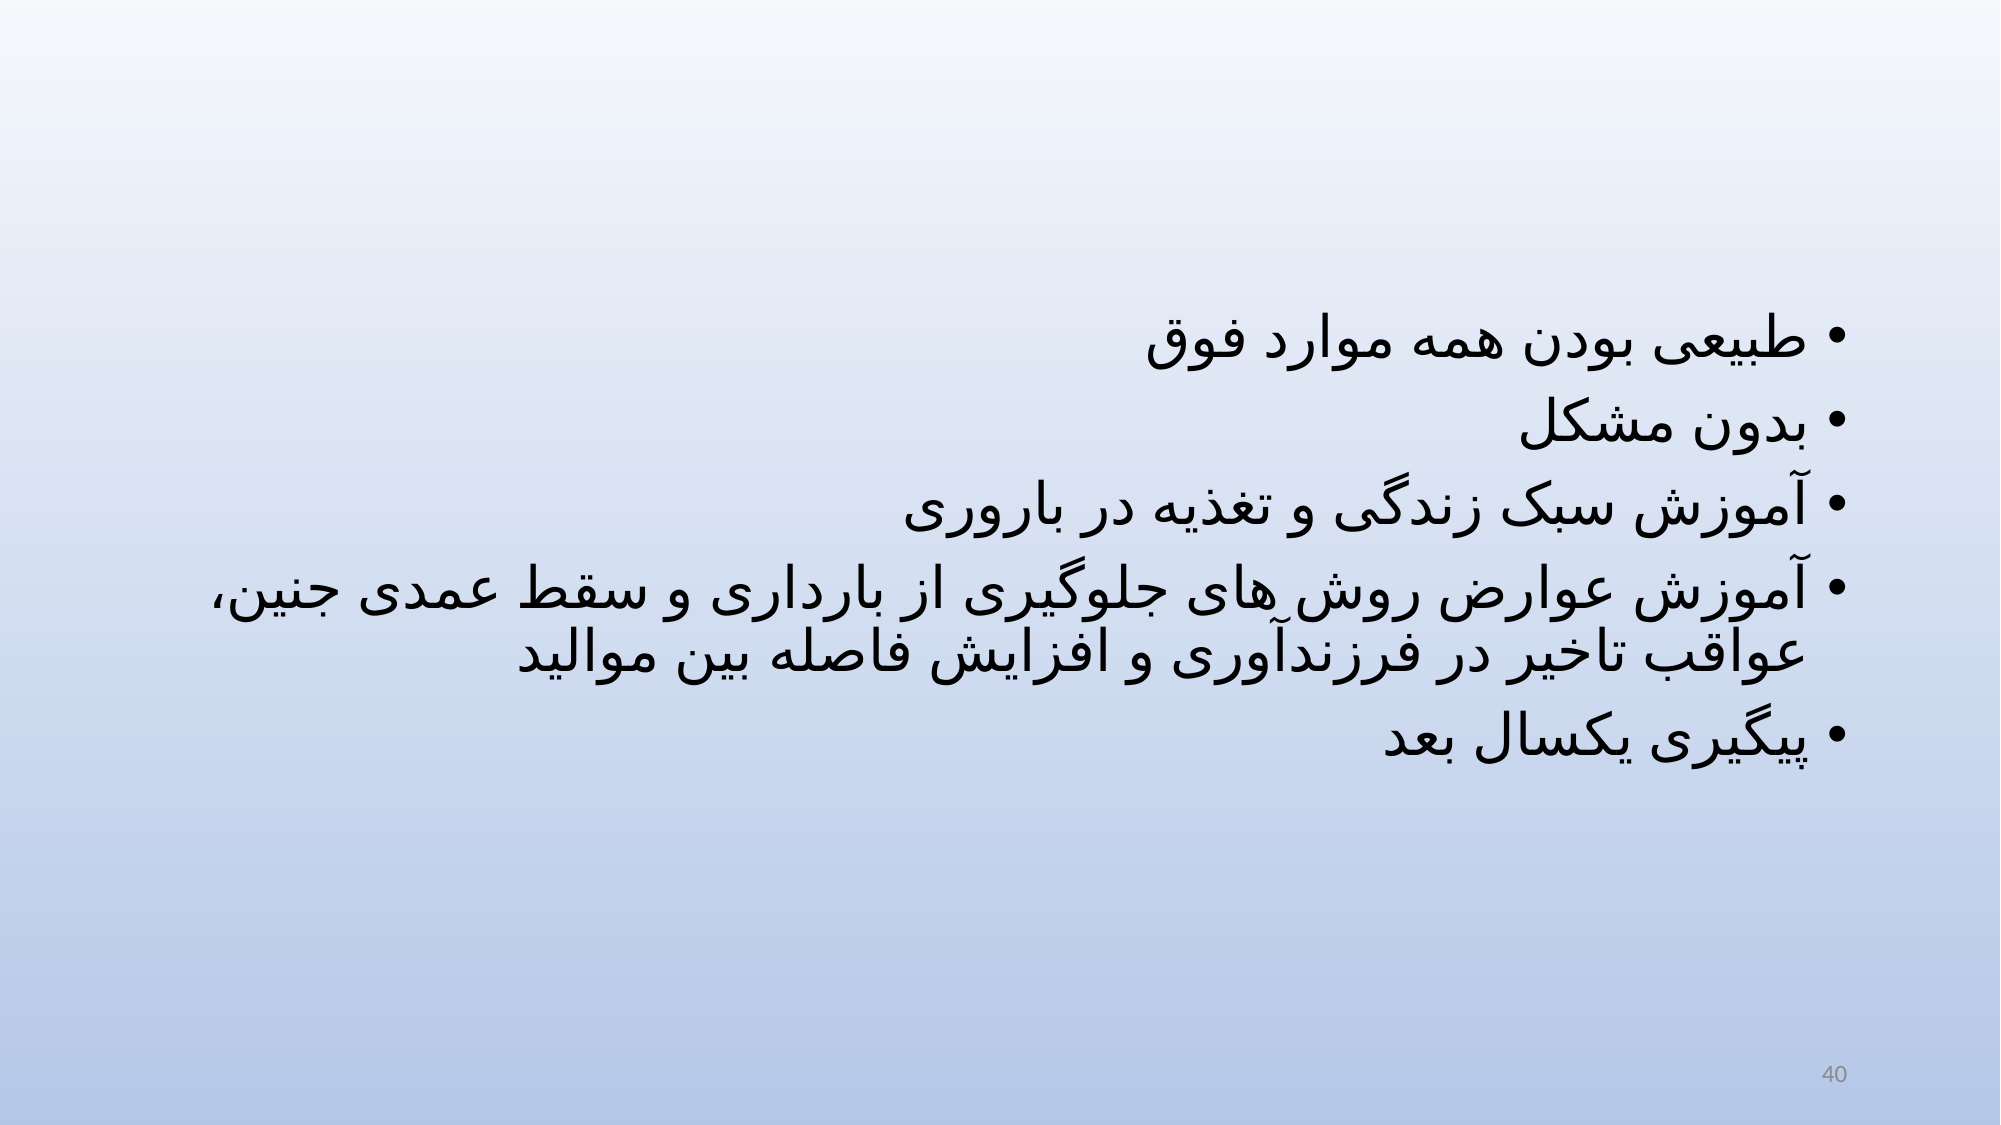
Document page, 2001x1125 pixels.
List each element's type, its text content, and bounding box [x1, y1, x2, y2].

slide_number 40 [1412, 1042, 1863, 1103]
list طبیعی بودن همه موارد فوق بدون مشکل آموزش سبک زندگی و تغذیه در باروری آموزش عوارض روش های جلوگیری از بارداری و سقط عمدی جنین، عواقب تاخیر در فرزندآوری و افزایش فاصله بین موالید پیگیری یکسال بعد [137, 299, 1863, 1014]
